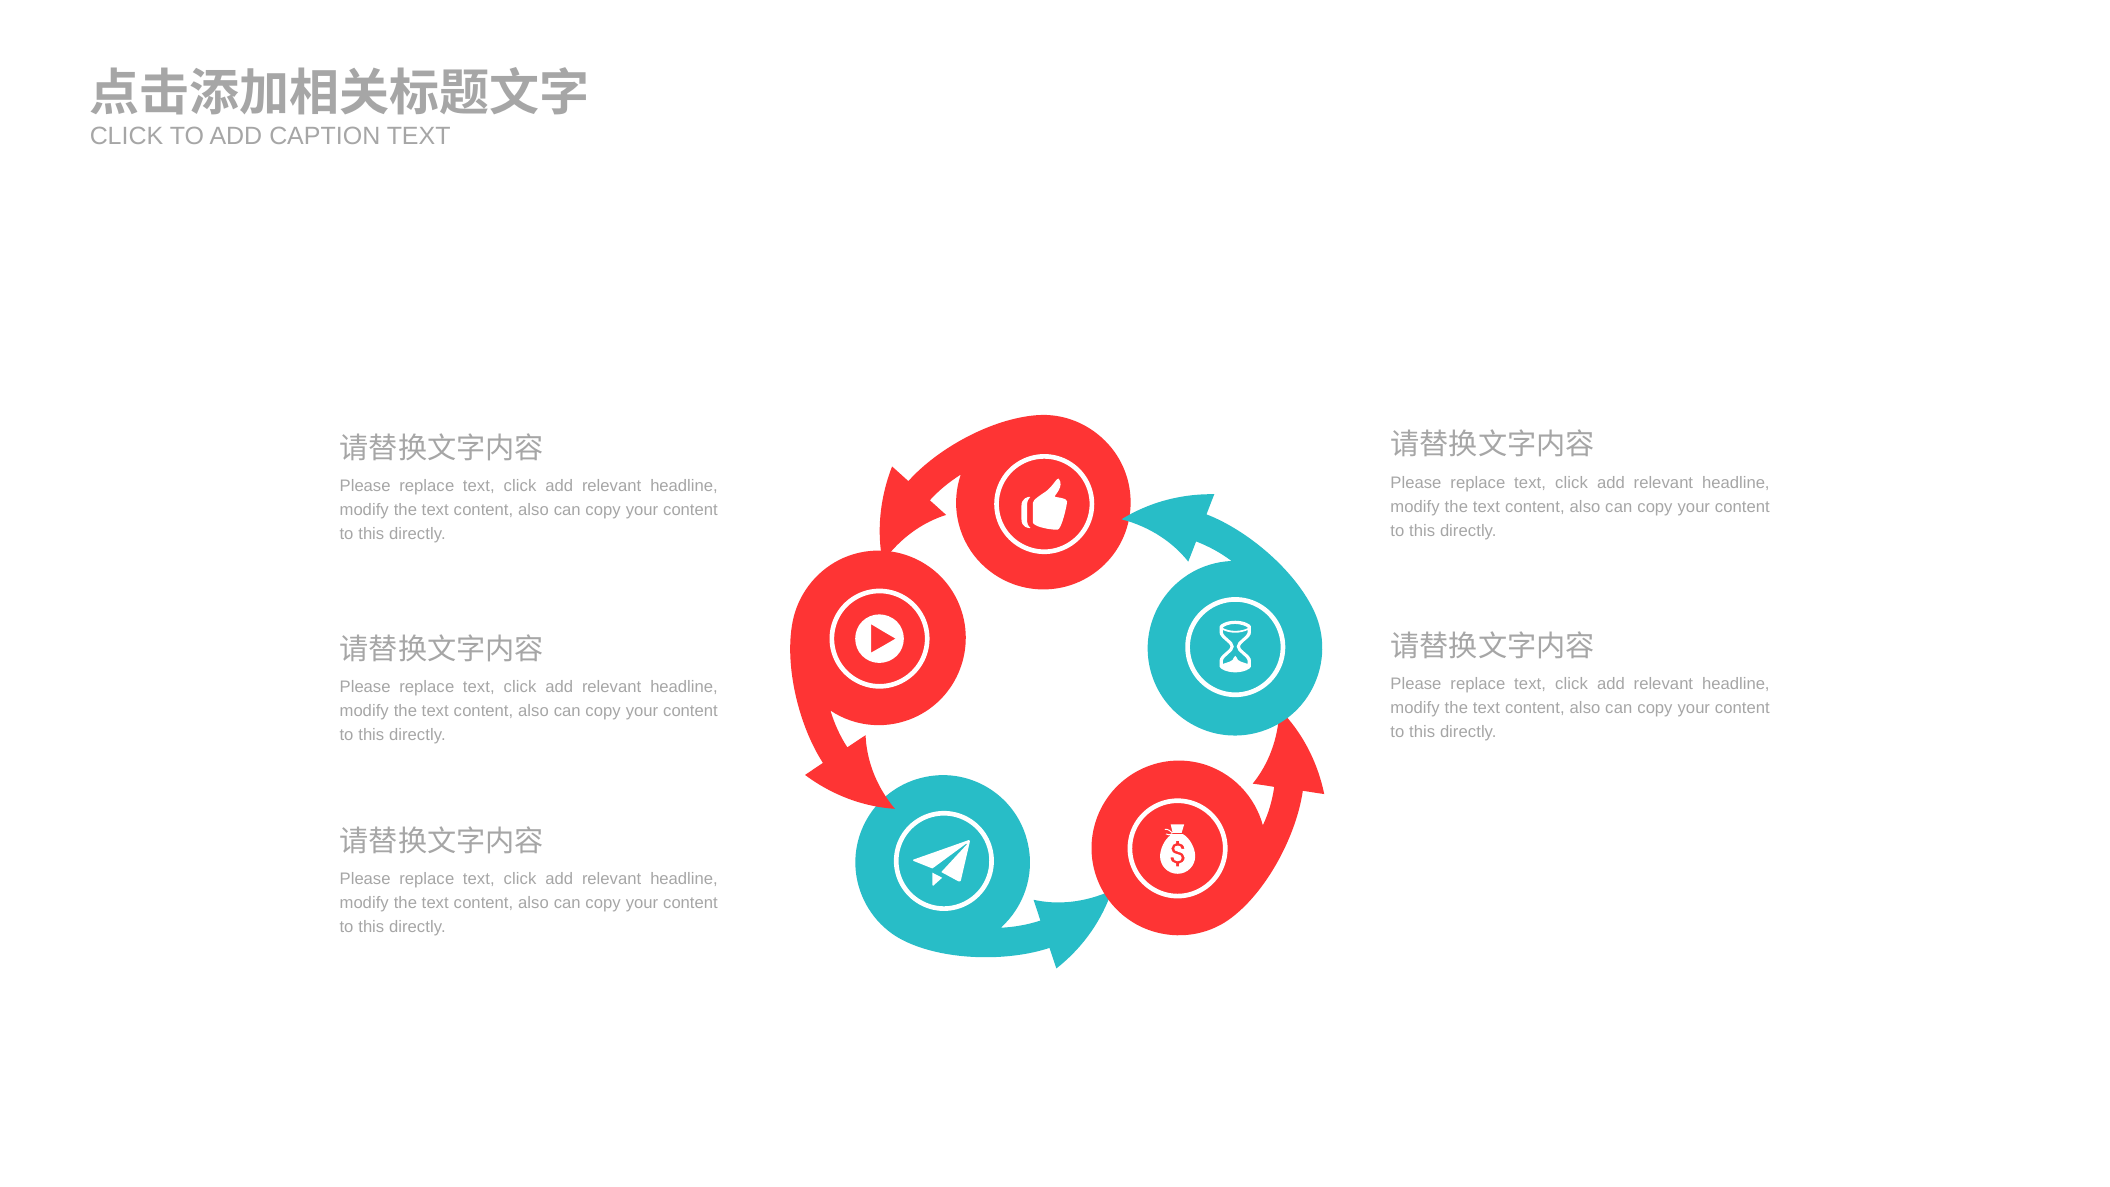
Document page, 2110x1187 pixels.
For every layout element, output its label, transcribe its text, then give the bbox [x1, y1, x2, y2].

text_box CLICK TO ADD CAPTION TEXT [89, 119, 524, 150]
text_box Please replace text, click add relevant headline, modify the text content, also can copy your content to this directly. [1390, 668, 1771, 741]
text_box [1121, 493, 1326, 748]
text_box Please replace text, click add relevant headline, modify the text content, also can copy your content to this directly. [339, 672, 719, 745]
text_box 请替换文字内容 [339, 422, 674, 464]
text_box 请替换文字内容 [1390, 620, 1726, 662]
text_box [783, 538, 979, 809]
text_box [847, 766, 1113, 969]
text_box 请替换文字内容 [339, 623, 674, 666]
text_box 请替换文字内容 [1390, 418, 1726, 461]
text_box Please replace text, click add relevant headline, modify the text content, also can copy your content to this directly. [1390, 467, 1771, 540]
text_box 点击添加相关标题文字 [89, 60, 618, 121]
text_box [1082, 709, 1325, 940]
text_box Please replace text, click add relevant headline, modify the text content, also can copy your content to this directly. [339, 470, 719, 543]
text_box Please replace text, click add relevant headline, modify the text content, also can copy your content to this directly. [339, 863, 719, 936]
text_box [876, 413, 1141, 600]
text_box 请替换文字内容 [339, 814, 674, 857]
